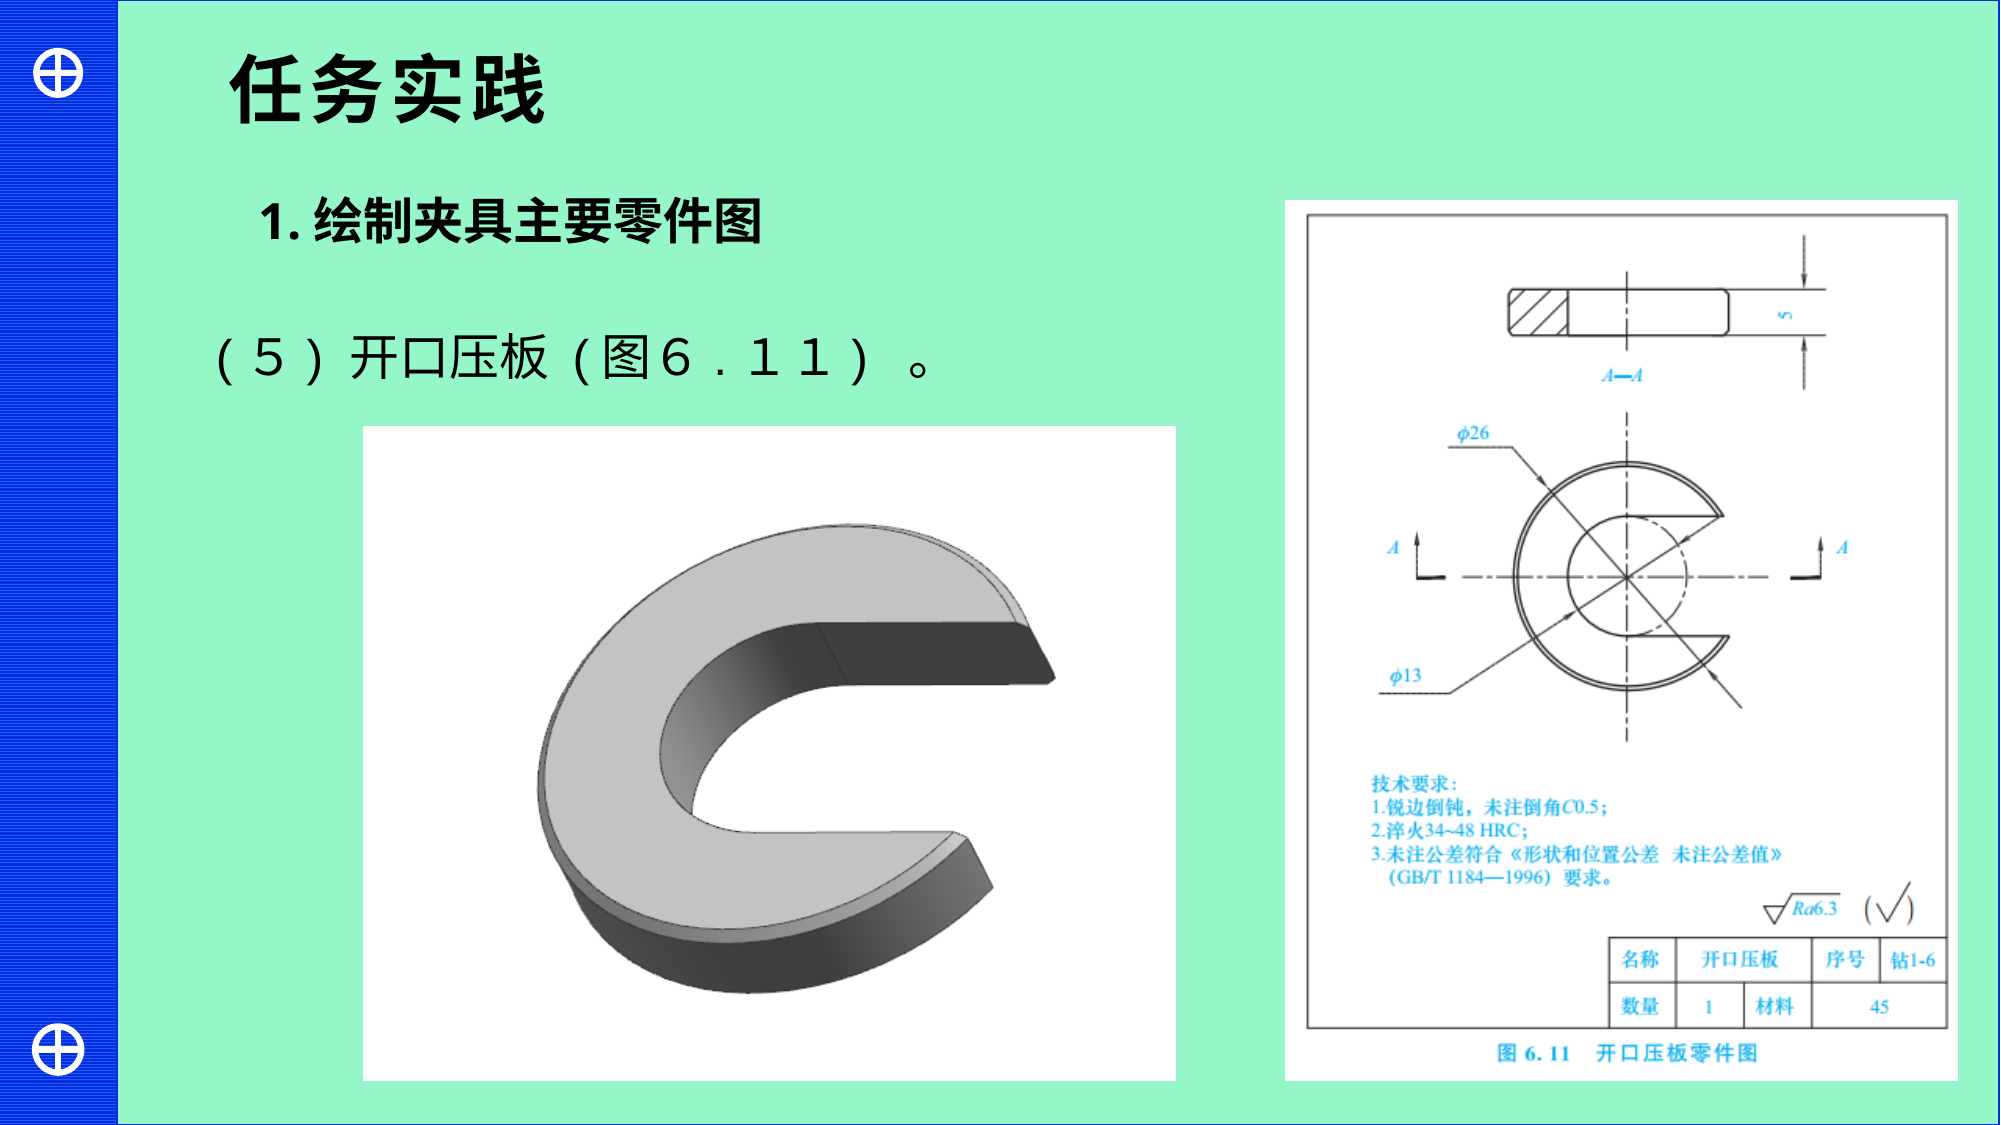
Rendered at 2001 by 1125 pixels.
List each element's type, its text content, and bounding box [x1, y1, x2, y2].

text_box 任务实践 [126, 18, 1414, 140]
text_box 1.绘制夹具主要零件图 [243, 182, 1244, 258]
text_box (５) 开口压板 (图６.１１) 。 [126, 287, 1285, 428]
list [363, 426, 1176, 1081]
picture [1285, 200, 1958, 1081]
